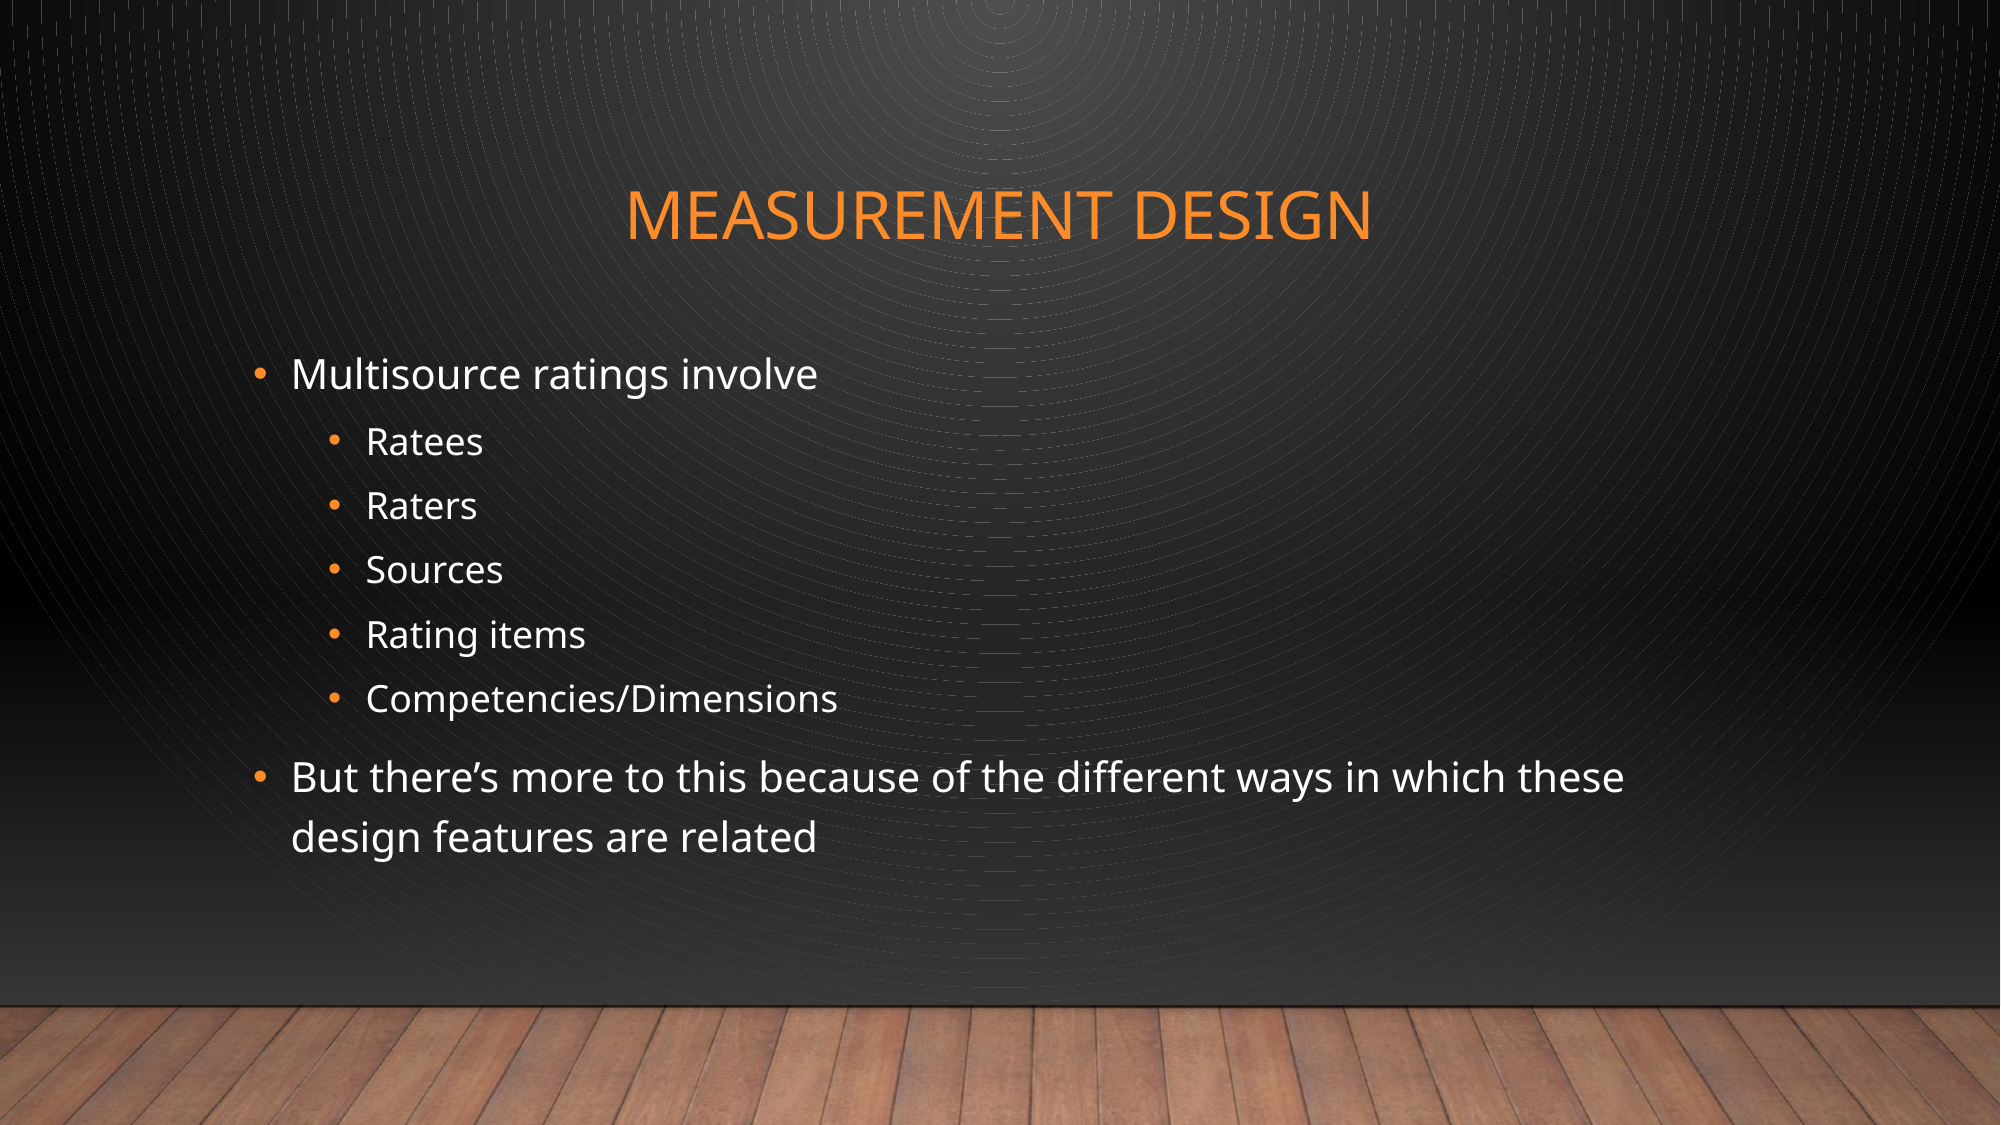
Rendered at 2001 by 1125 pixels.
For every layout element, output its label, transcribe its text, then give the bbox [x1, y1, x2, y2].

list Multisource ratings involve Ratees Raters Sources Rating items Competencies/Dimensions But there’s more to this because of the different ways in which these design features are related [238, 330, 1763, 897]
title Measurement Design [238, 131, 1763, 305]
picture [0, 1005, 2000, 1125]
